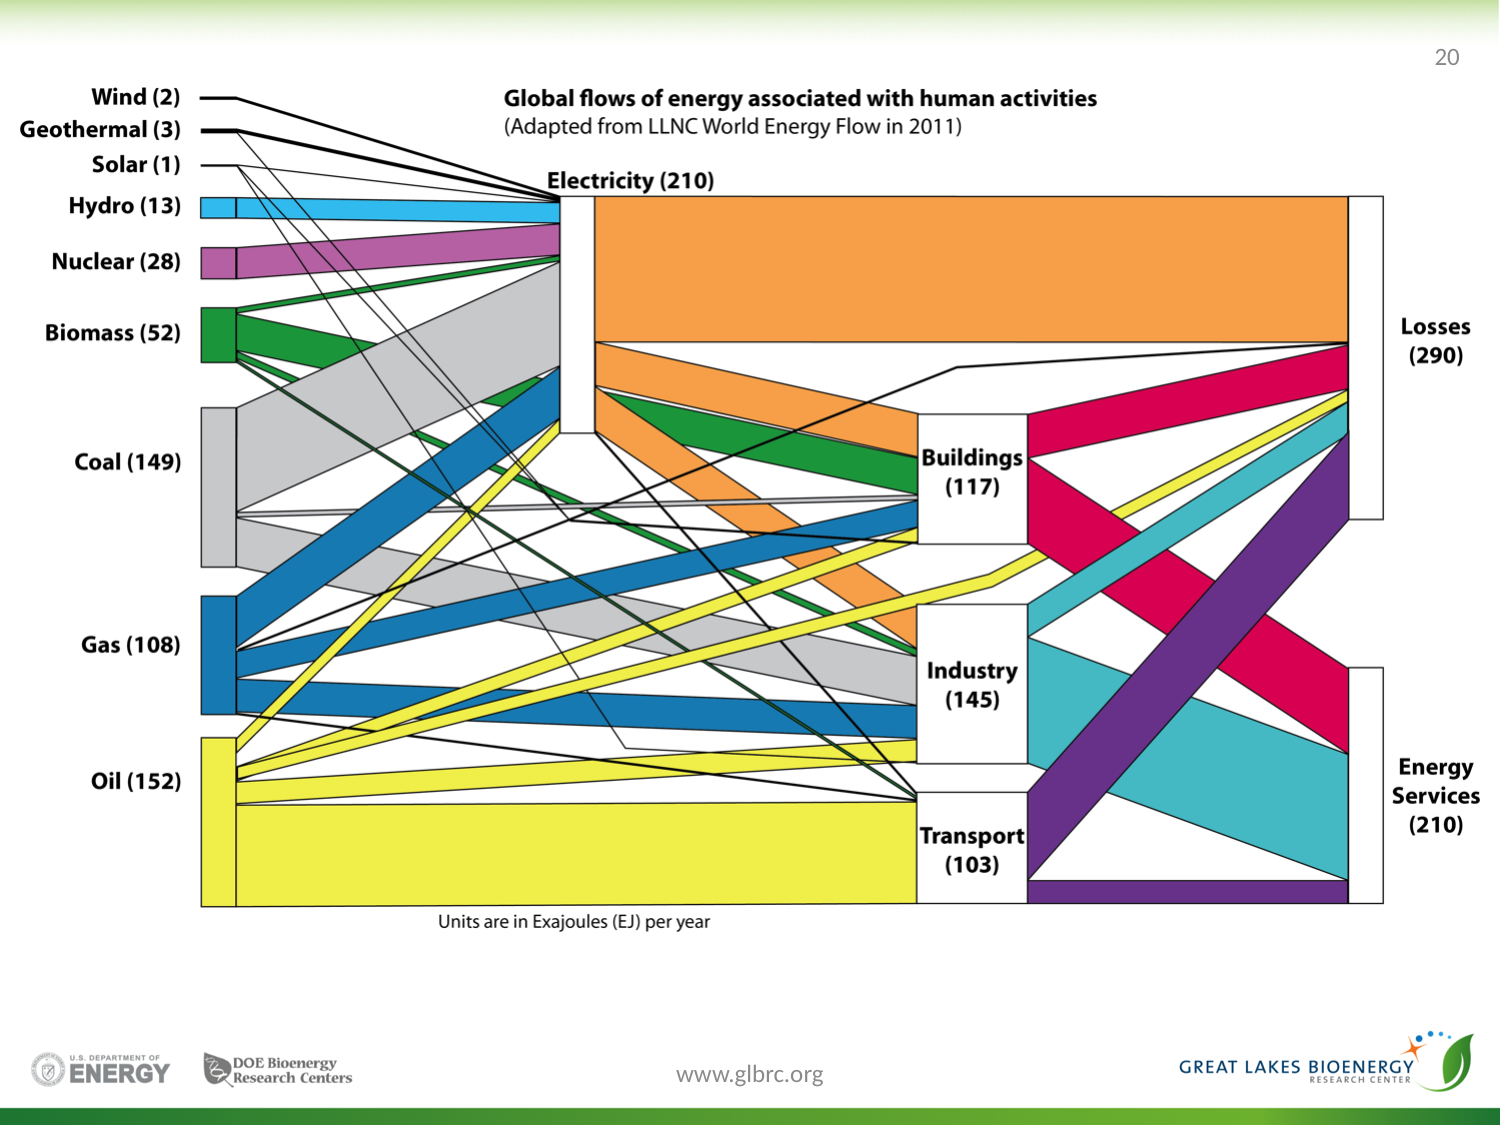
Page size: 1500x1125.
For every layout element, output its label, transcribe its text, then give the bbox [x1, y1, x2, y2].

slide_number 20 [1387, 24, 1475, 83]
picture [0, 0, 1500, 1125]
footer www.glbrc.org [512, 1042, 988, 1103]
